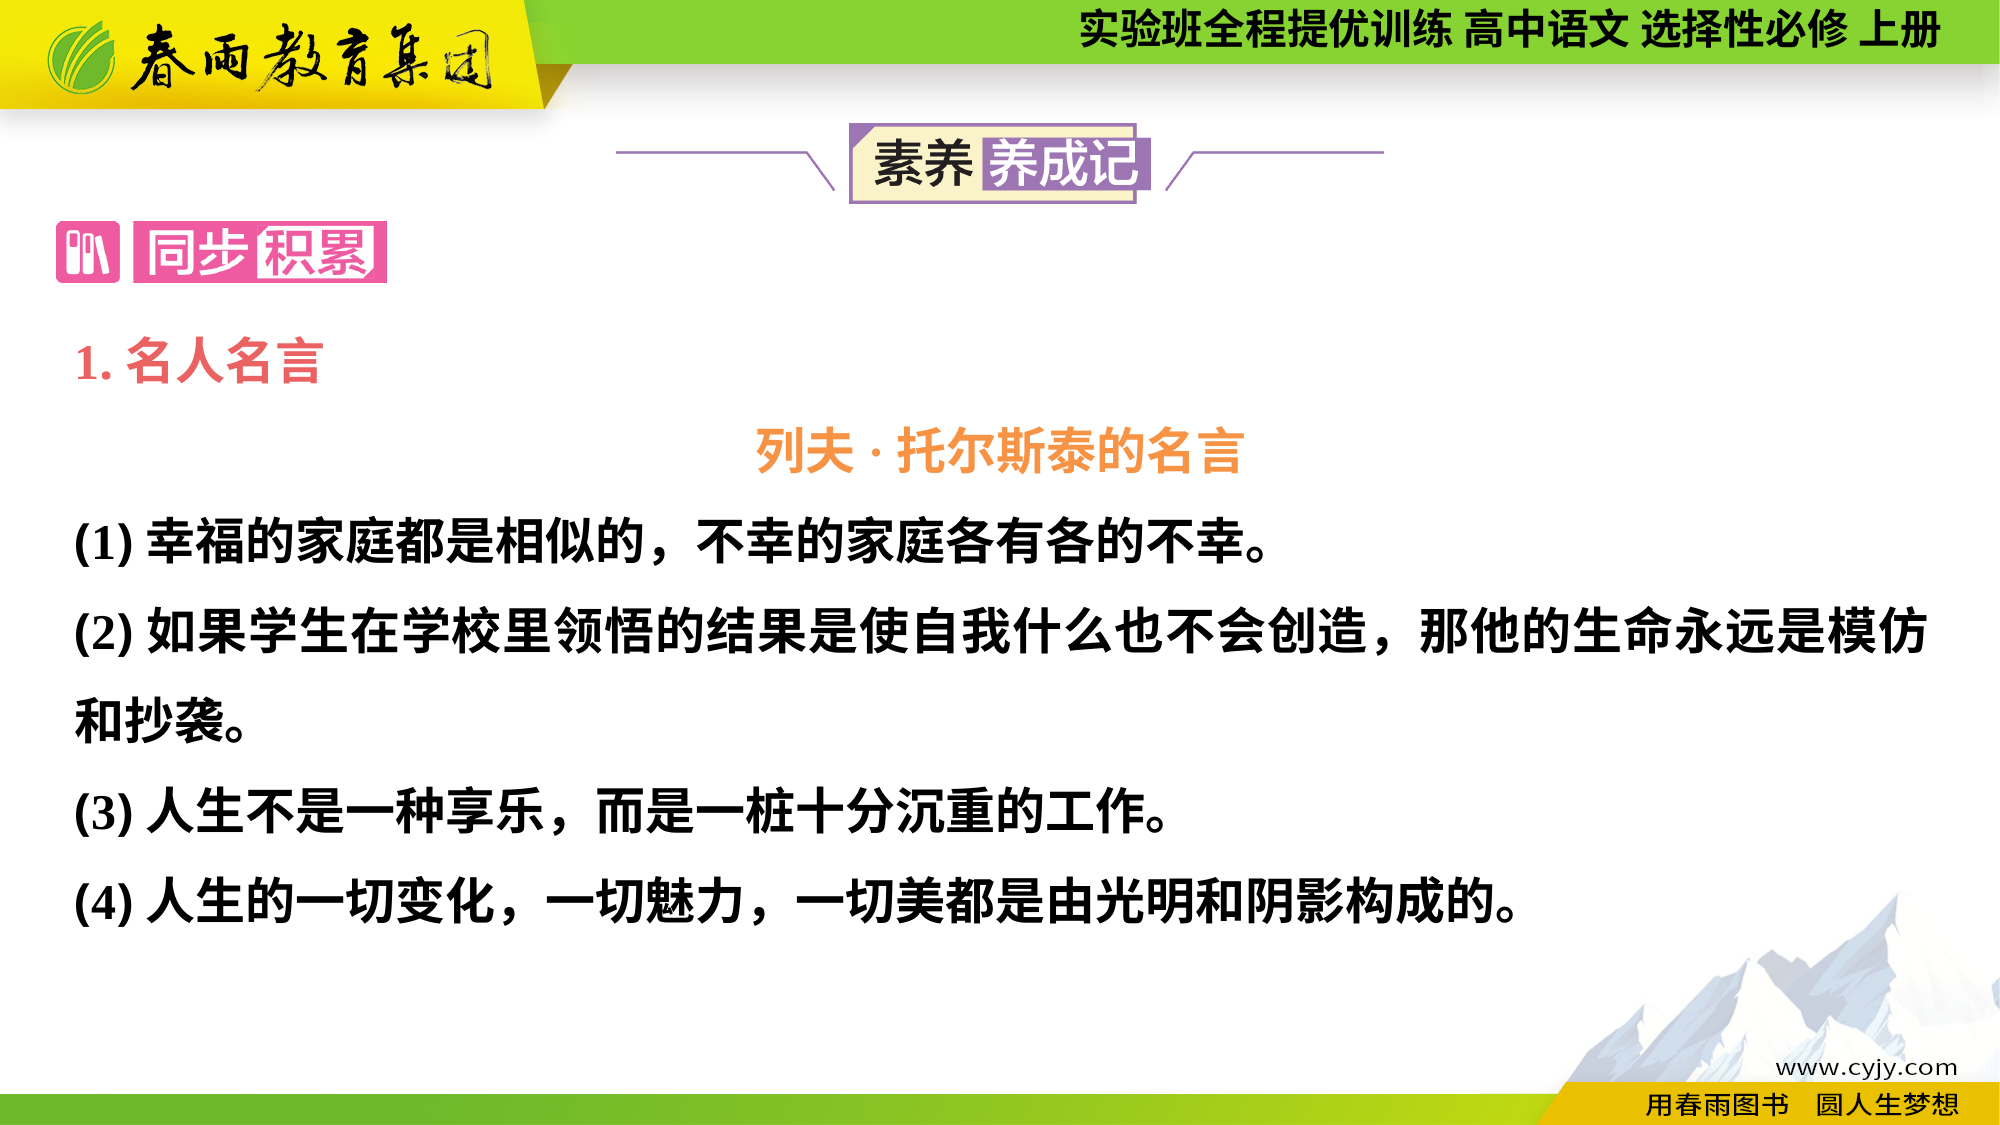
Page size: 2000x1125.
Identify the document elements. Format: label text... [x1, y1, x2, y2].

picture [0, 0, 2000, 1125]
list 1.名人名言 列夫·托尔斯泰的名言 (1)幸福的家庭都是相似的，不幸的家庭各有各的不幸。 (2)如果学生在学校里领悟的结果是使自我什么也不会创造，那他的生命永远是模仿和抄袭。 (3)人生不是一种享乐，而是一桩十分沉重的工作。 (4)人生的一切变化，一切魅力，一切美都是由光明和阴影构成的。 [59, 292, 1944, 933]
